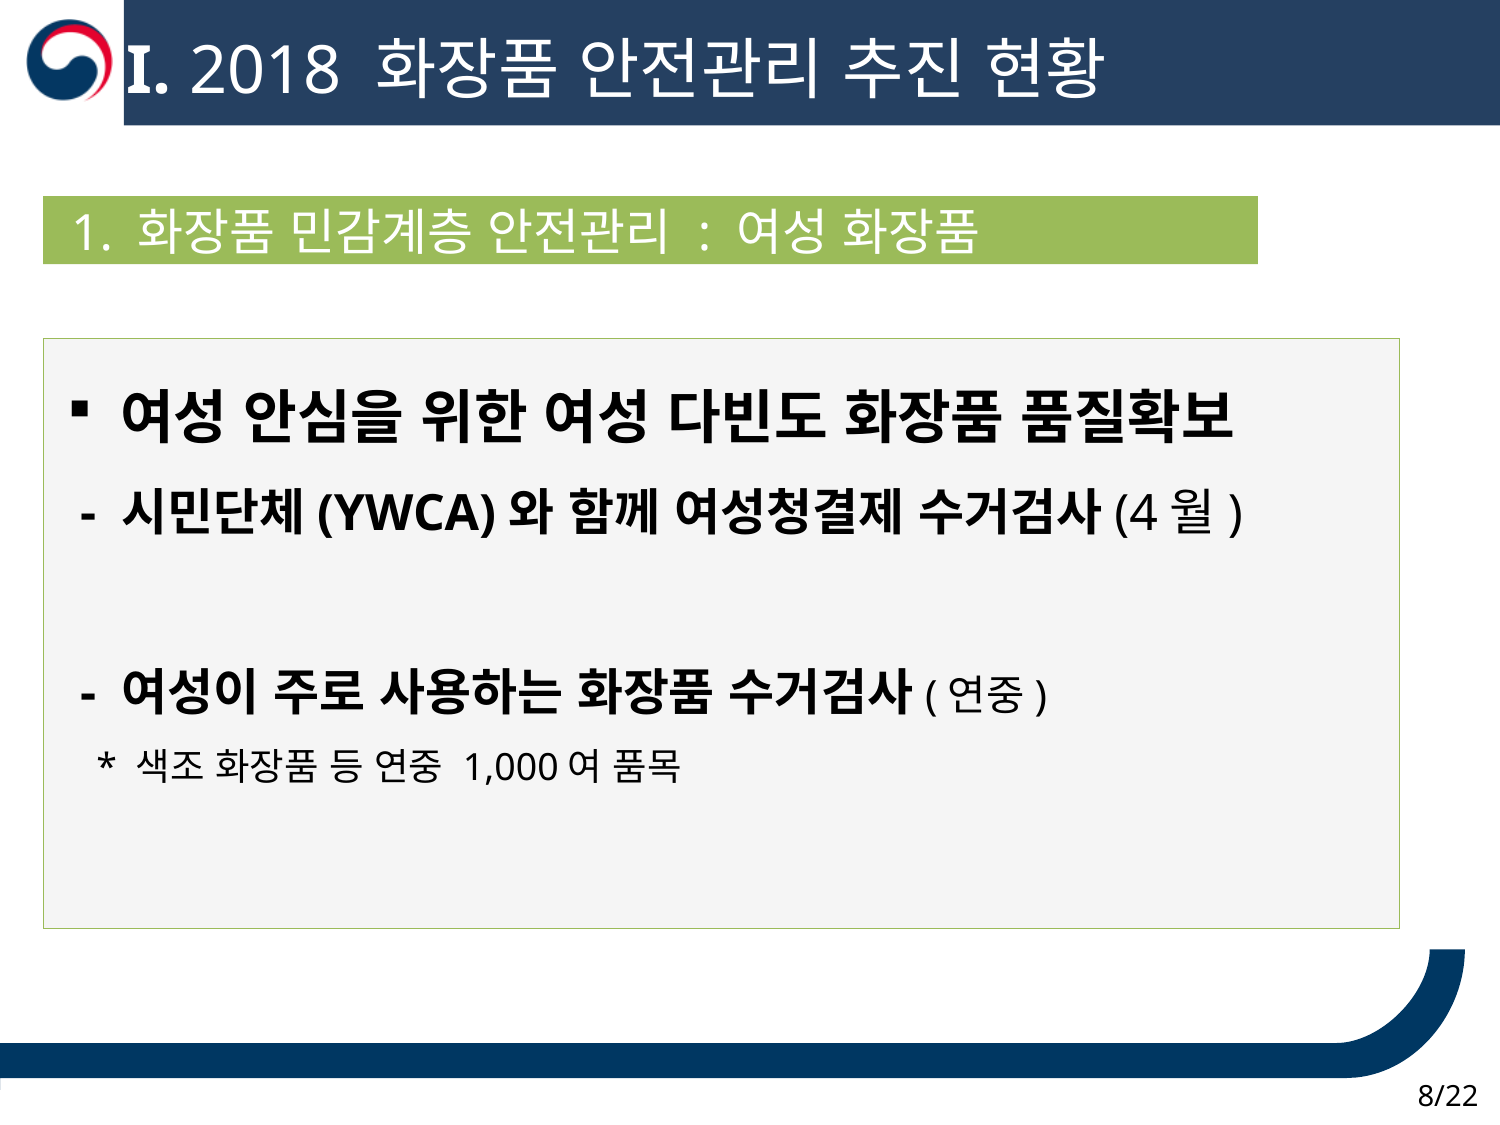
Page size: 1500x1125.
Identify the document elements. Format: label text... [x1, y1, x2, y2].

text_box 1. 화장품 민감계층 안전관리 : 여성 화장품 [43, 196, 1258, 265]
text_box 8/22 [1387, 1070, 1500, 1121]
picture [26, 19, 112, 102]
text_box 여성 안심을 위한 여성 다빈도 화장품 품질확보 - 시민단체(YWCA)와 함께 여성청결제 수거검사(4월) - 여성이 주로 사용하는 화장품 수거검사(연중) * 색조 화장품 등 연중 1,000여 품목 [43, 338, 1400, 929]
text_box I. 2018 화장품 안전관리 추진 현황 [112, 19, 1382, 122]
